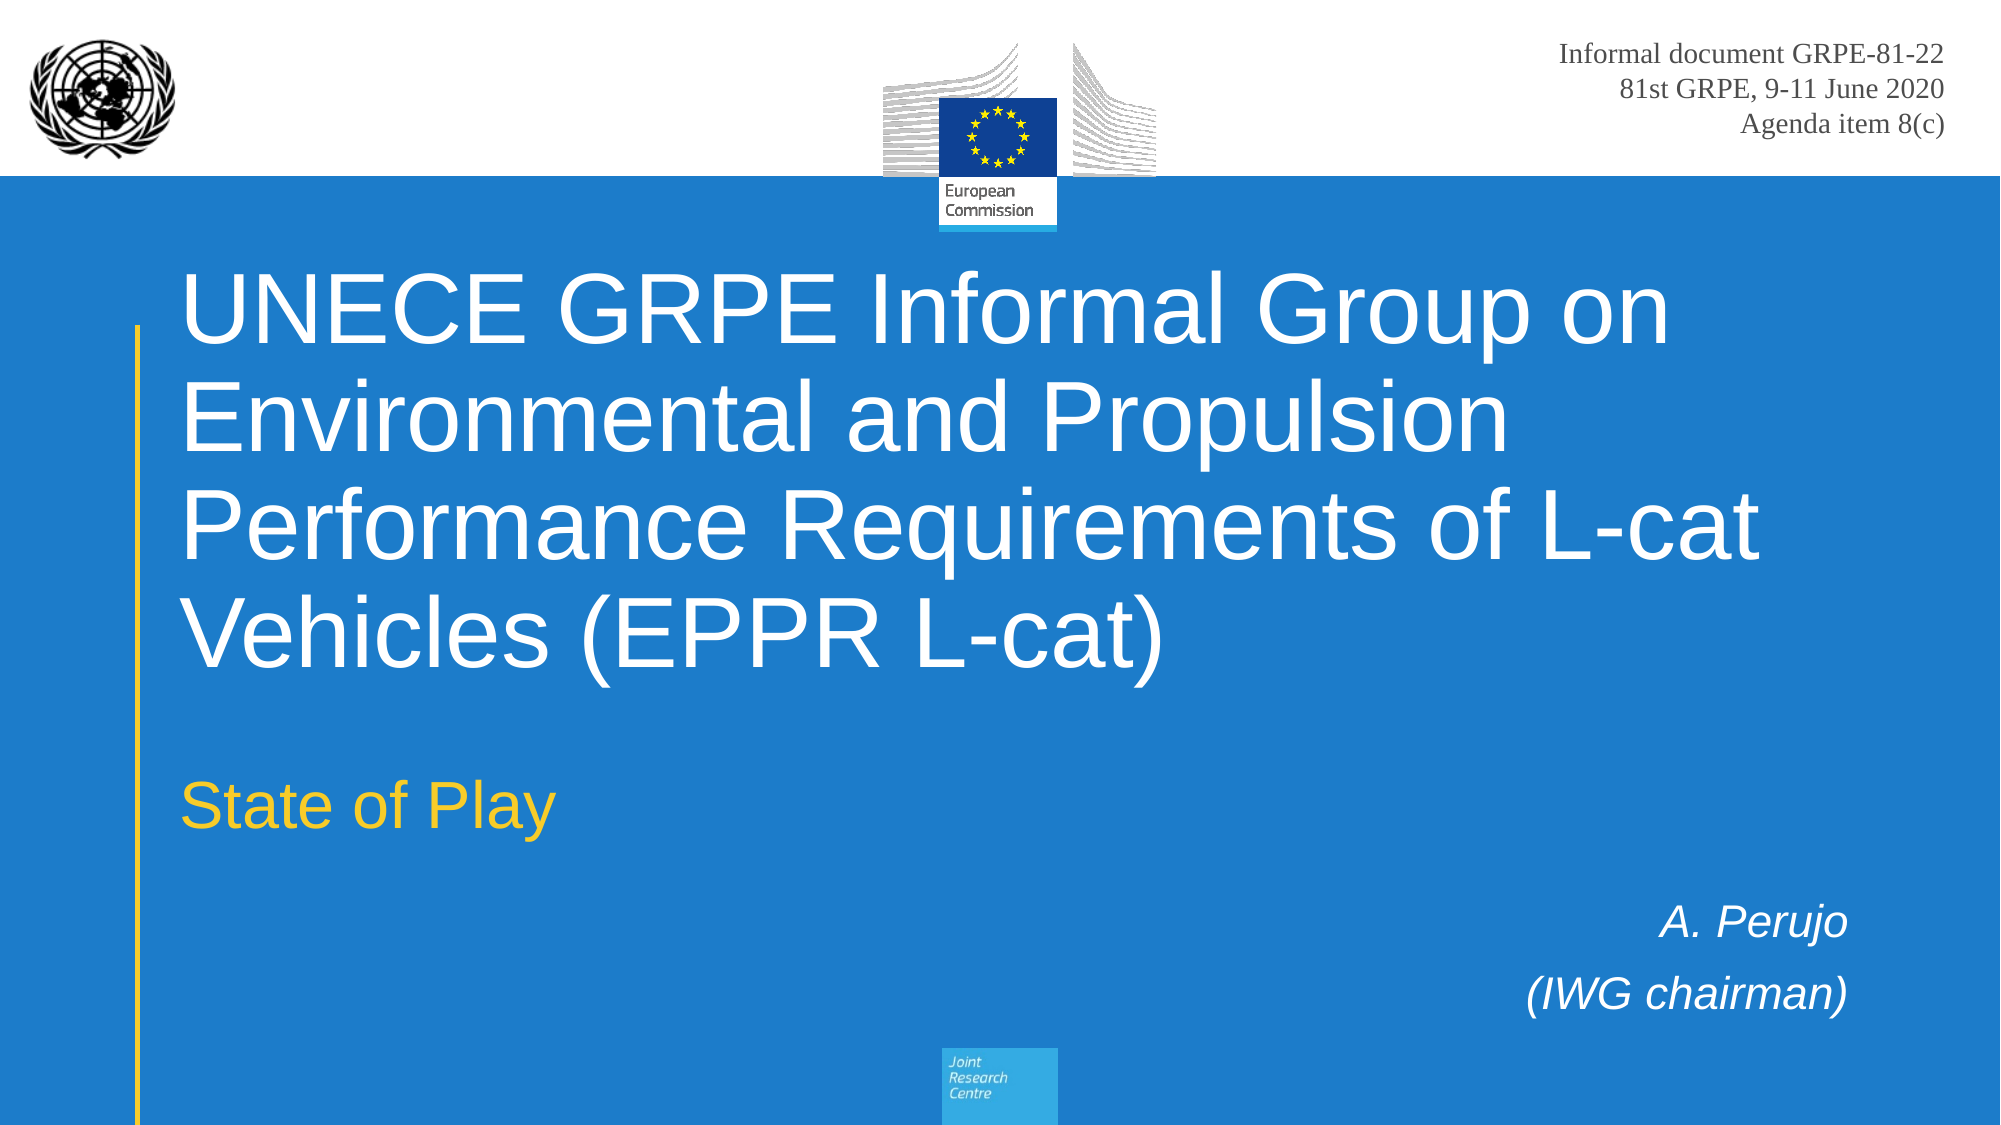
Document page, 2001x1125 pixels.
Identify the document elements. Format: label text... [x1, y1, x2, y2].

text_box Informal document GRPE-81-22 81st GRPE, 9-11 June 2020 Agenda item 8(c) [1519, 26, 1960, 147]
picture [27, 37, 179, 163]
picture [942, 1048, 1058, 1125]
subtitle State of Play [164, 754, 1853, 902]
list A. Perujo (IWG chairman) [999, 884, 1864, 1029]
title UNECE GRPE Informal Group on Environmental and Propulsion Performance Requirements of L-cat Vehicles (EPPR L-cat) [164, 249, 1902, 735]
picture [881, 43, 1157, 233]
